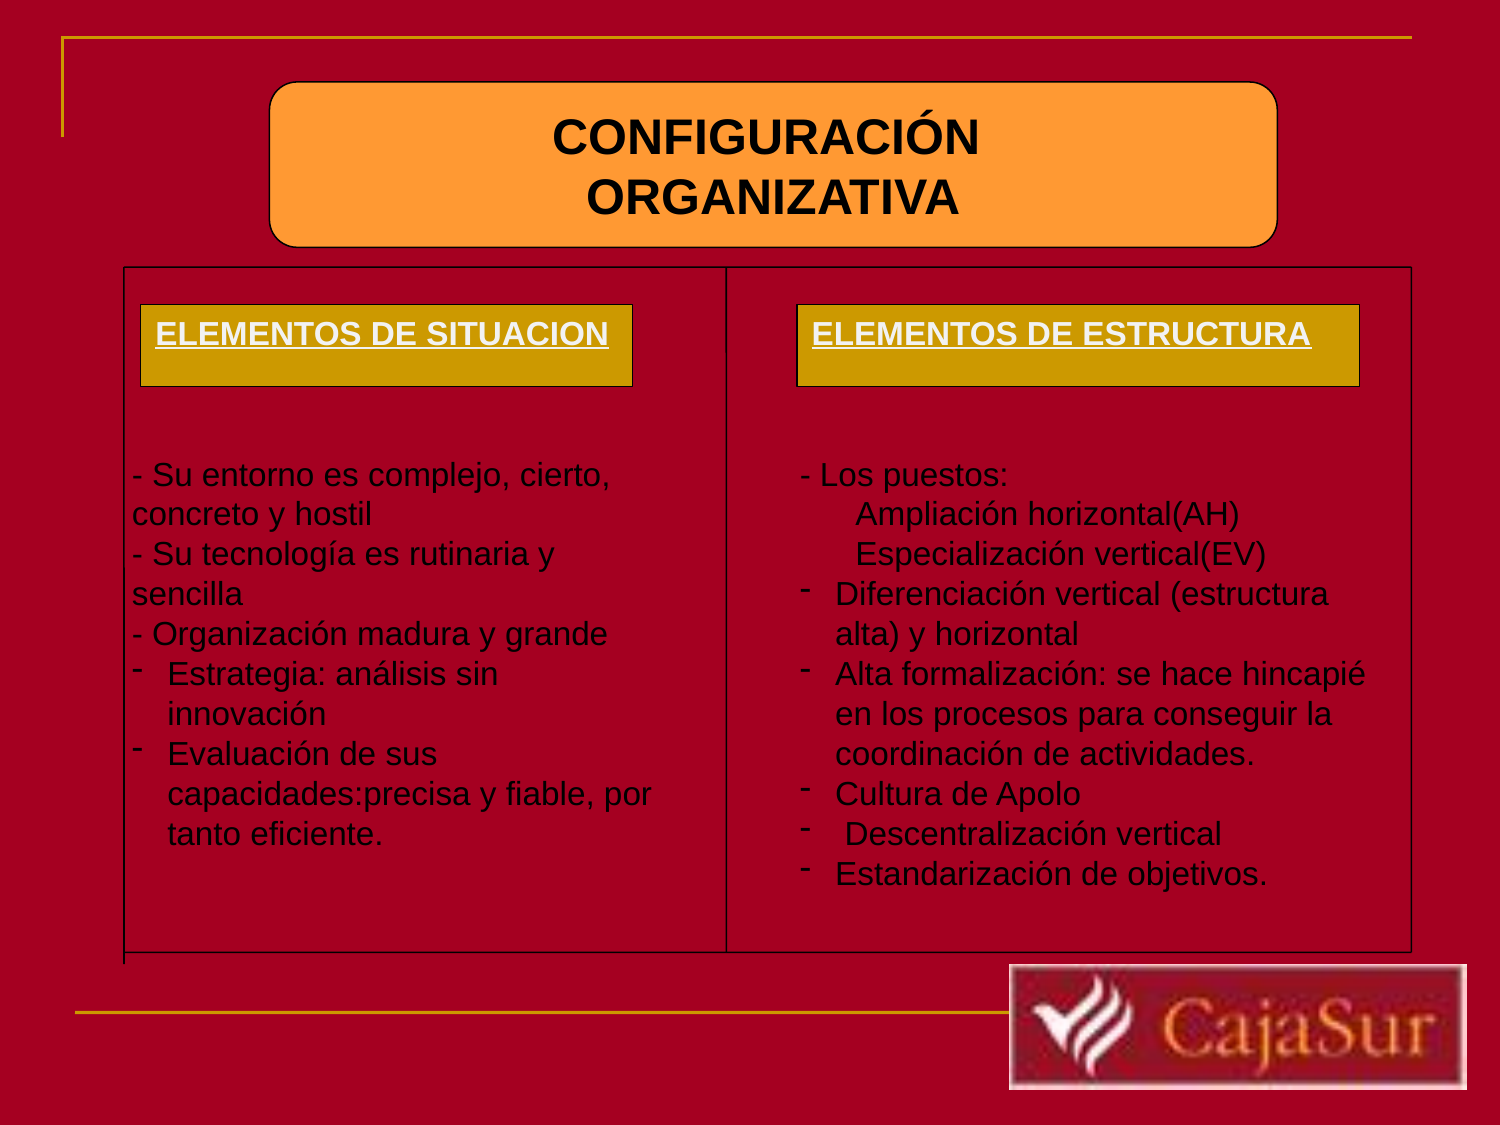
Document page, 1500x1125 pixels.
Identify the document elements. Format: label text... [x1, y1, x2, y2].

picture [1009, 963, 1467, 1091]
text_box ELEMENTOS DE SITUACION [140, 304, 633, 387]
text_box CONFIGURACIÓN ORGANIZATIVA [269, 81, 1278, 248]
text_box ELEMENTOS DE ESTRUCTURA [796, 304, 1360, 387]
text_box - Su entorno es complejo, cierto, concreto y hostil - Su tecnología es rutinaria y sencilla - Organización madura y grande Estrategia: análisis sin innovación Evaluación de sus capacidades:precisa y fiable, por tanto eficiente. [117, 445, 680, 860]
text_box - Los puestos: Ampliación horizontal(AH) Especialización vertical(EV) Diferenciación vertical (estructura alta) y horizontal Alta formalización: se hace hincapié en los procesos para conseguir la coordinación de actividades. Cultura de Apolo Descentralización vertical Estandarización de objetivos. [785, 445, 1383, 900]
